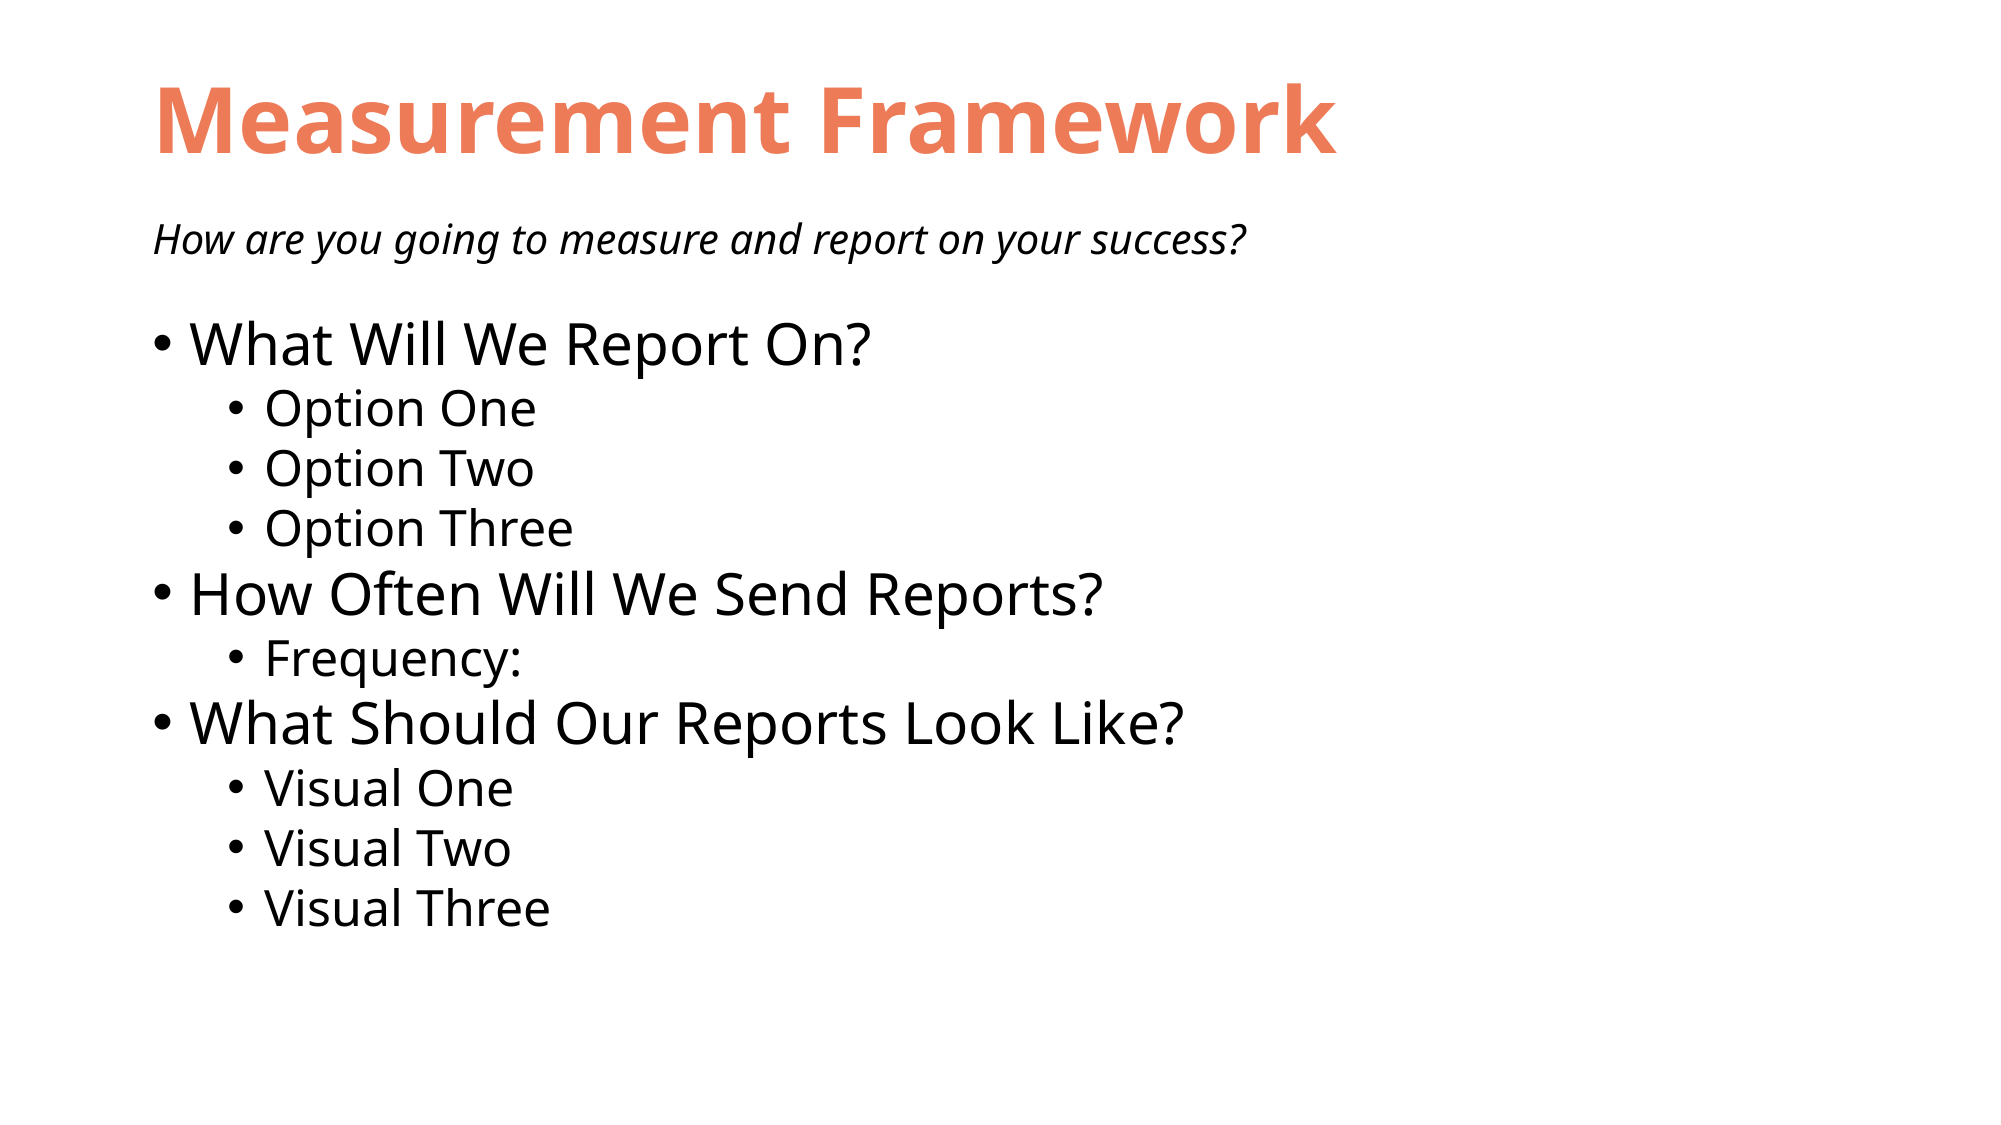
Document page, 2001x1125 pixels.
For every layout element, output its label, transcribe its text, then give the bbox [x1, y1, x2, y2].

title Measurement Framework How are you going to measure and report on your success? [137, 59, 1863, 278]
list What Will We Report On? Option One Option Two Option Three How Often Will We Send Reports? Frequency: What Should Our Reports Look Like? Visual One Visual Two Visual Three [137, 299, 1863, 1014]
